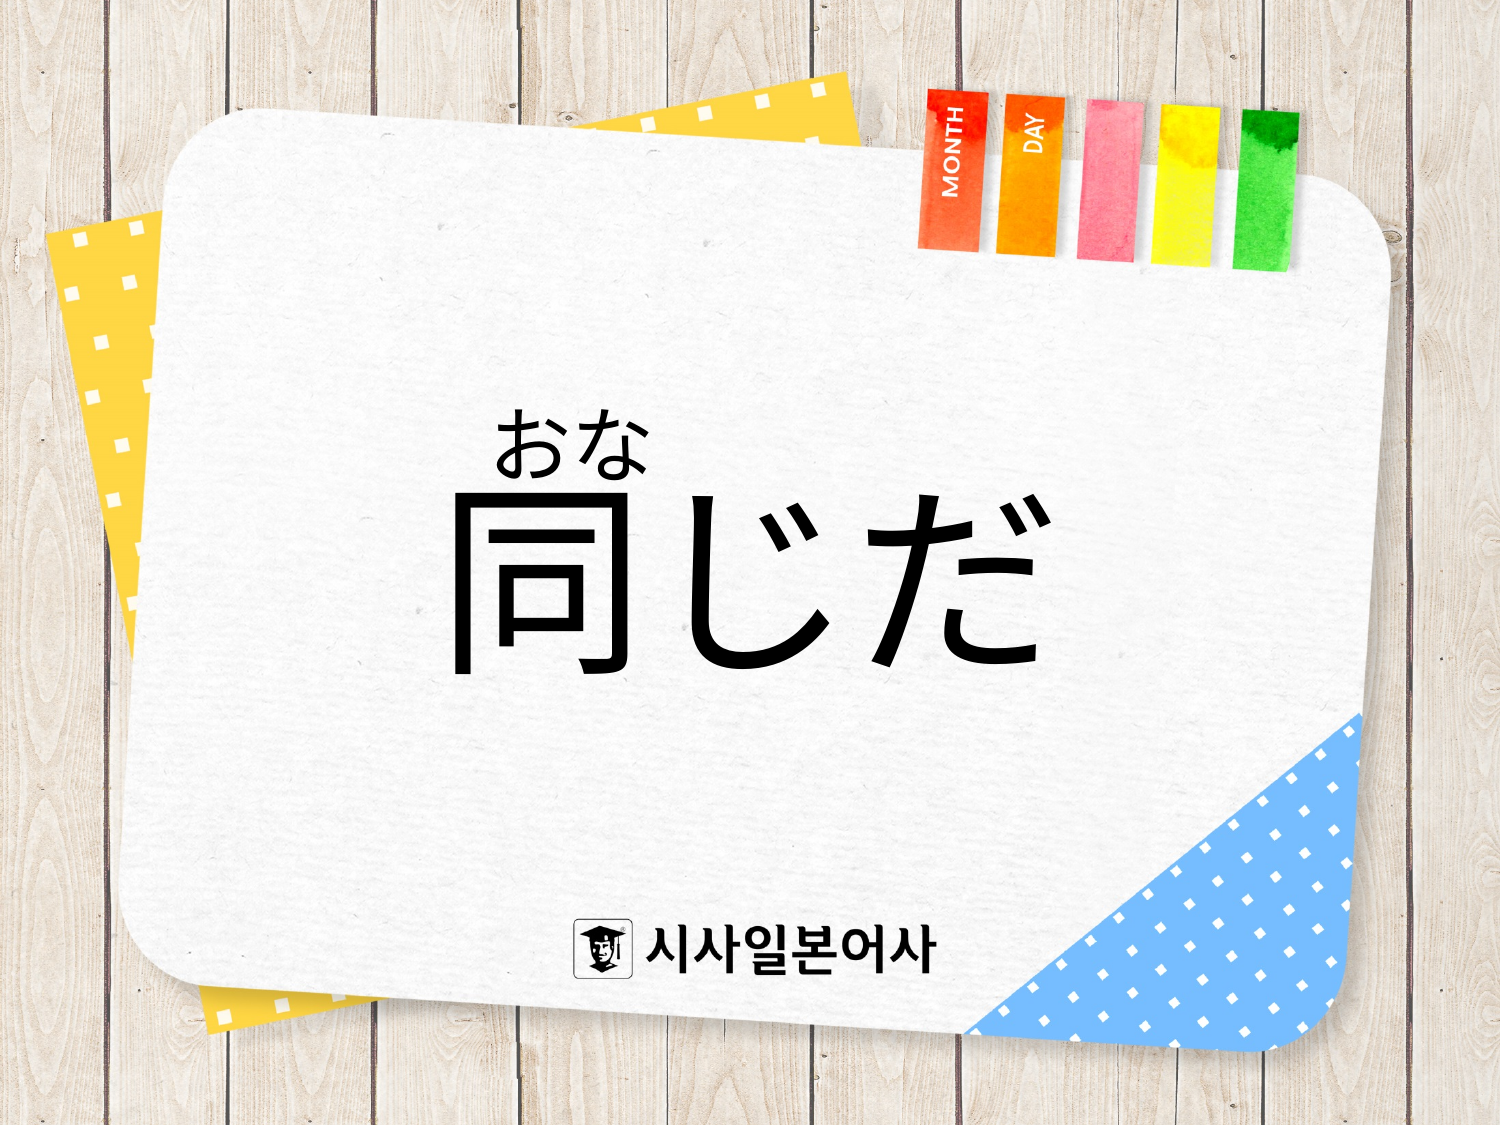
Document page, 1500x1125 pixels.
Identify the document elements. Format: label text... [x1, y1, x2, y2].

title 同じだ [75, 338, 1425, 811]
picture [0, 0, 1500, 1125]
text_box おな [473, 385, 670, 501]
